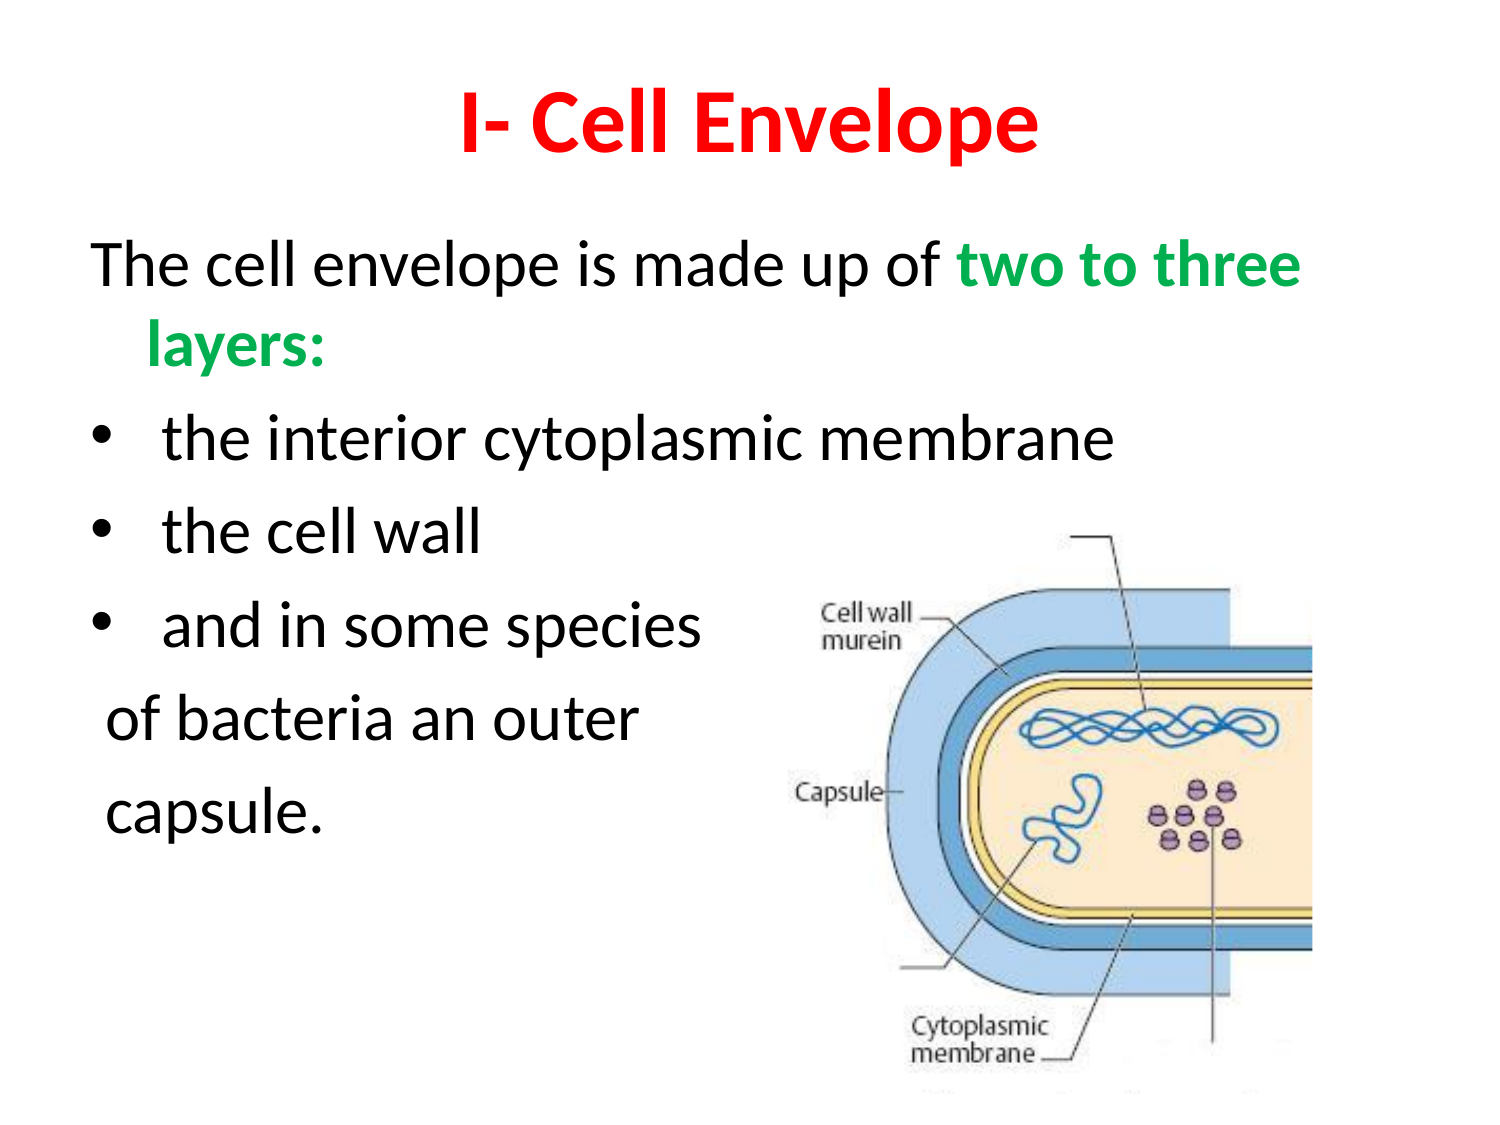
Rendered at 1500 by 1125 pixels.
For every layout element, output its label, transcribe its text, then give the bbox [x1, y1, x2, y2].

list The cell envelope is made up of two to three layers: the interior cytoplasmic membrane the cell wall and in some species of bacteria an outer capsule. [75, 212, 1425, 1005]
picture [787, 487, 1313, 1094]
title I- Cell Envelope [75, 45, 1425, 188]
